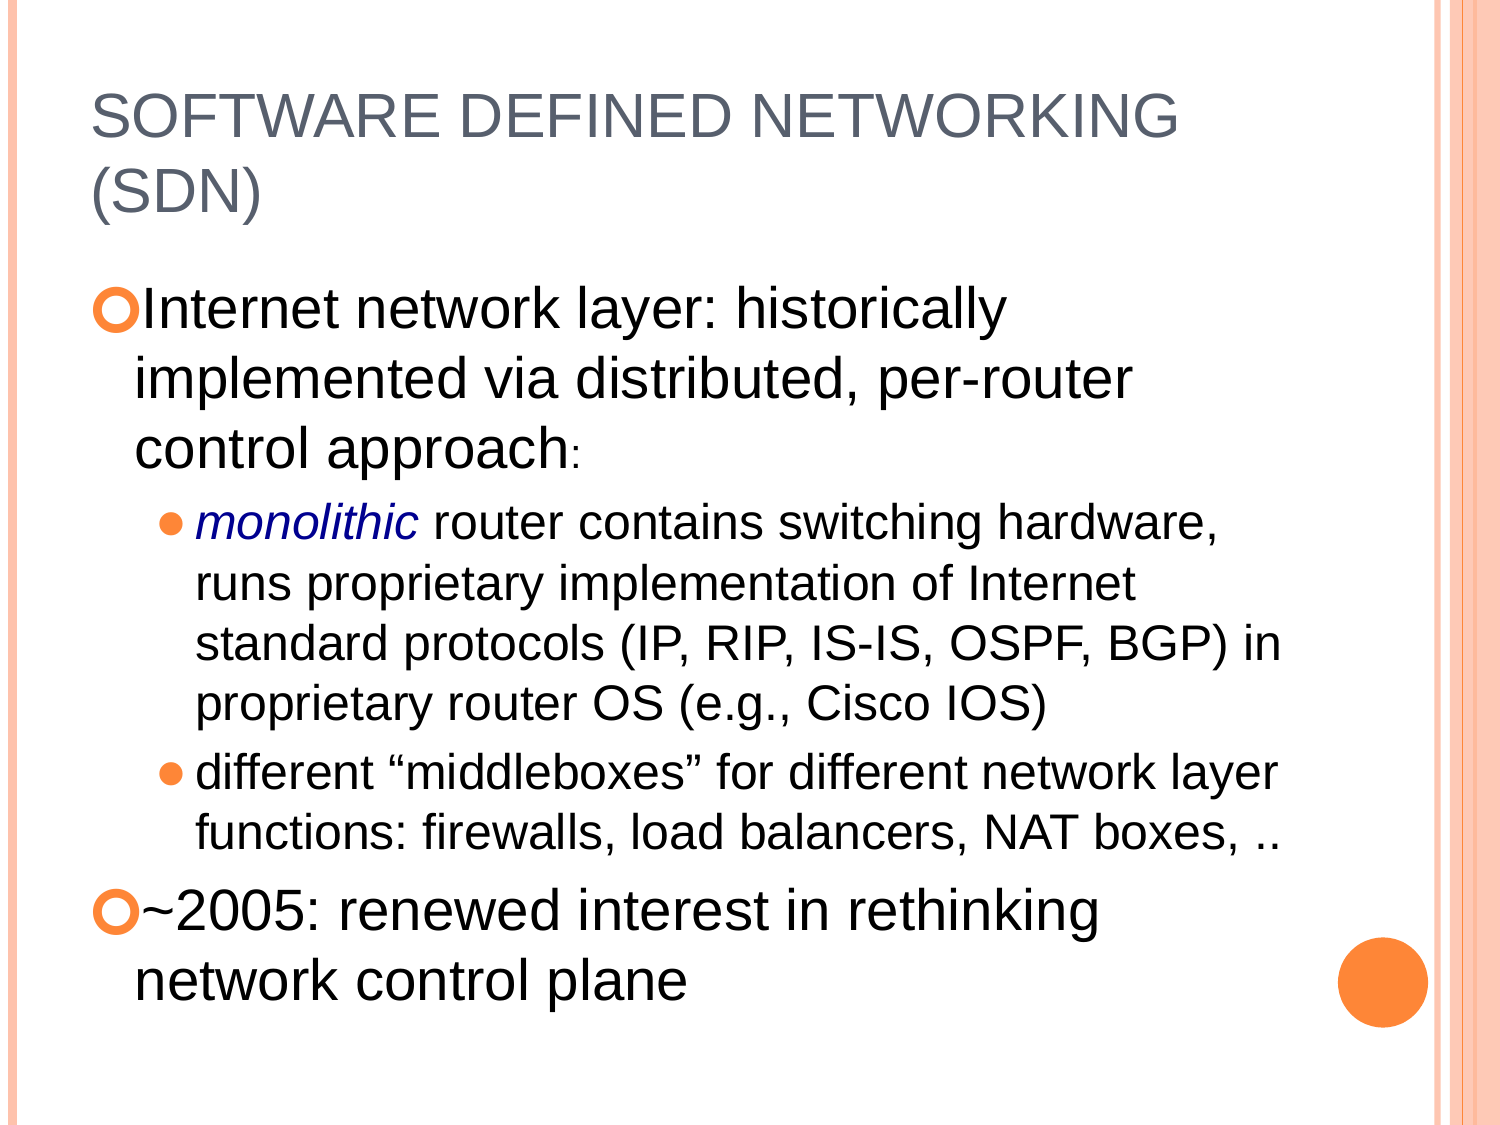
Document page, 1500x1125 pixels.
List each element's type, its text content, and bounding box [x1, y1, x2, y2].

title Software defined networking (SDN) [75, 45, 1300, 233]
list Internet network layer: historically implemented via distributed, per-router control approach: monolithic router contains switching hardware, runs proprietary implementation of Internet standard protocols (IP, RIP, IS-IS, OSPF, BGP) in proprietary router OS (e.g., Cisco IOS) different “middleboxes” for different network layer functions: firewalls, load balancers, NAT boxes, .. ~2005: renewed interest in rethinking network control plane [75, 262, 1300, 1062]
